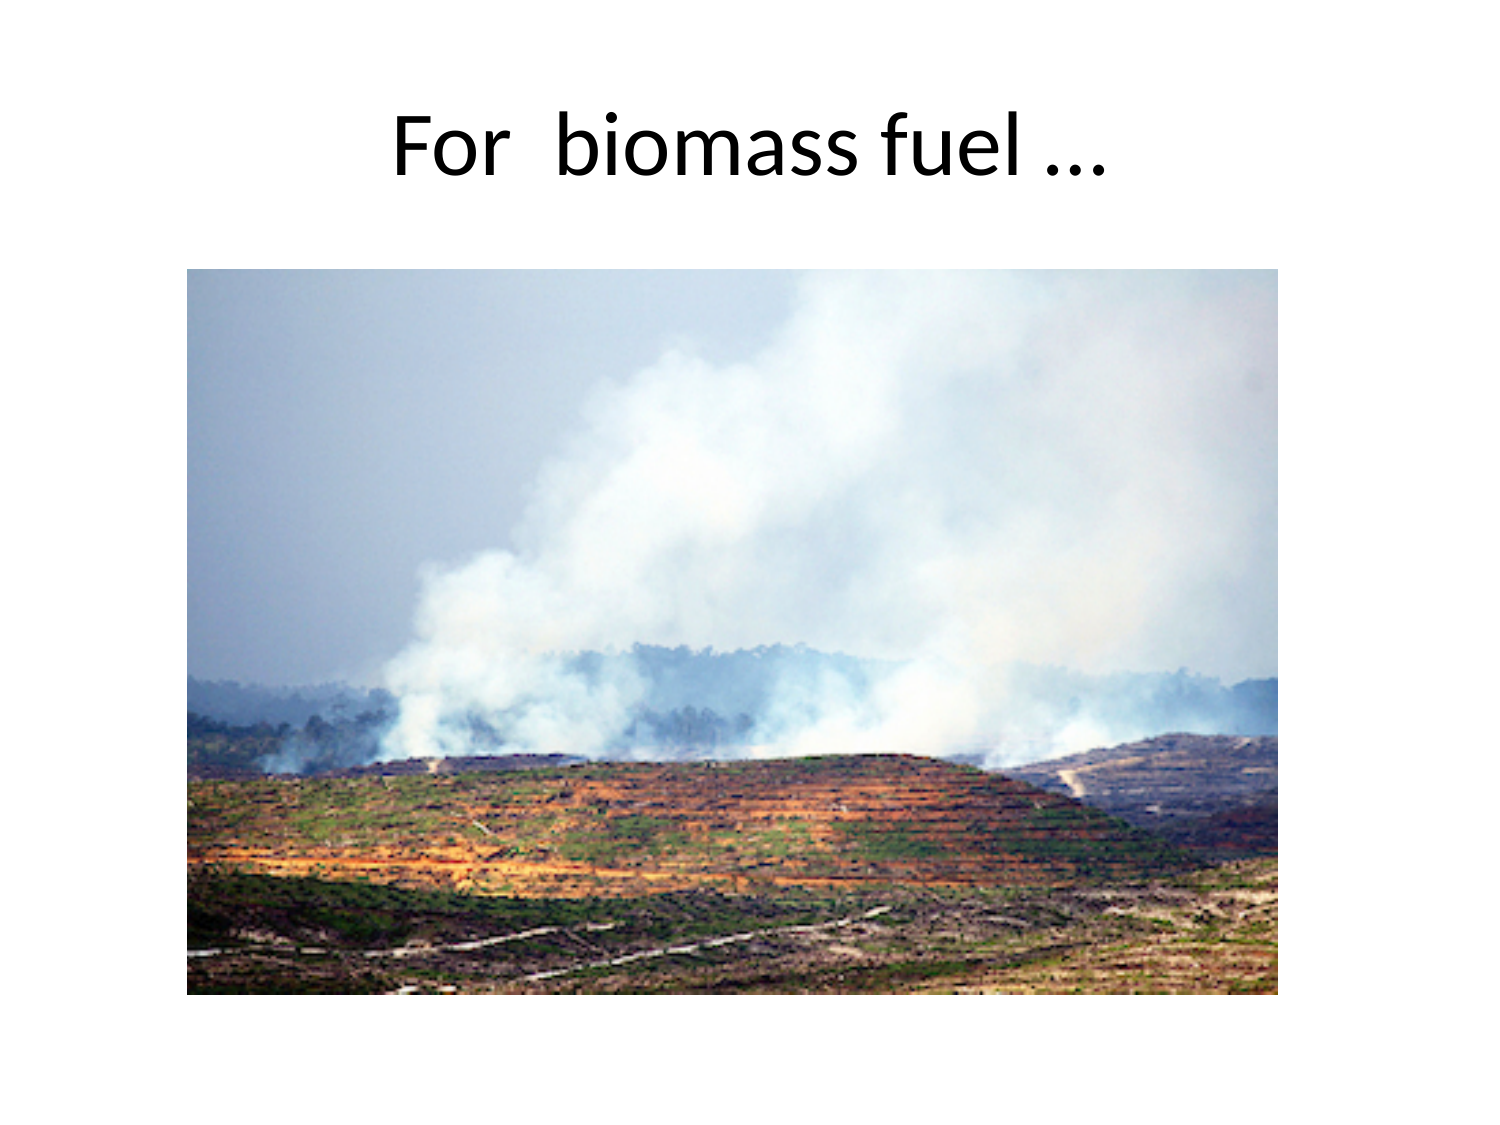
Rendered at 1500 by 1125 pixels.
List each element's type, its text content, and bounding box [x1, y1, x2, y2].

title For biomass fuel … [75, 45, 1425, 233]
picture [187, 269, 1278, 995]
